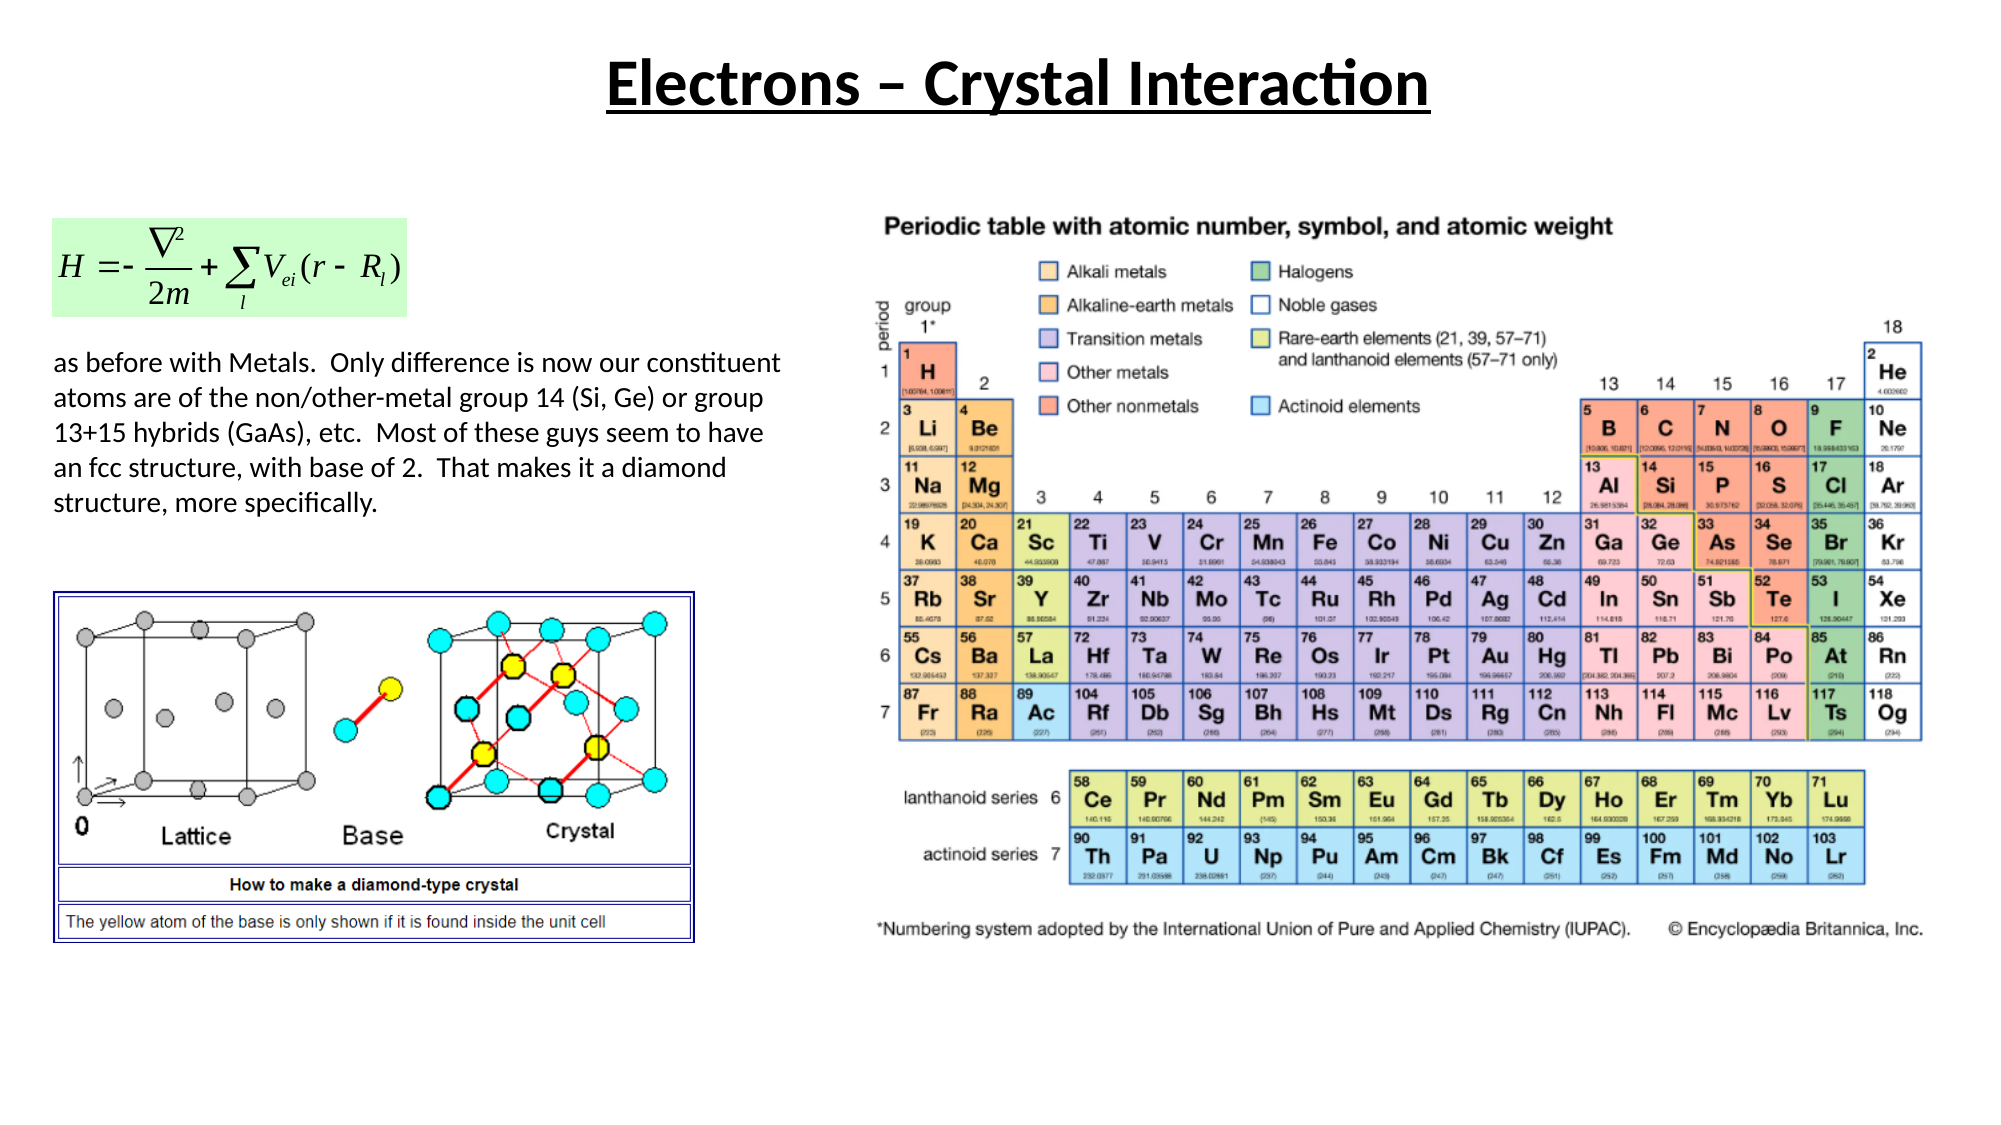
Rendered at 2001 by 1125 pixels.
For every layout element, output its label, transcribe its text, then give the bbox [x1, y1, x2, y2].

title Electrons – Crystal Interaction [591, 22, 1450, 147]
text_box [52, 217, 408, 318]
text_box as before with Metals. Only difference is now our constituent atoms are of the non/other-metal group 14 (Si, Ge) or group 13+15 hybrids (GaAs), etc. Most of these guys seem to have an fcc structure, with base of 2. That makes it a diamond structure, more specifically. [38, 336, 802, 526]
picture [52, 590, 695, 943]
picture [841, 199, 1980, 958]
